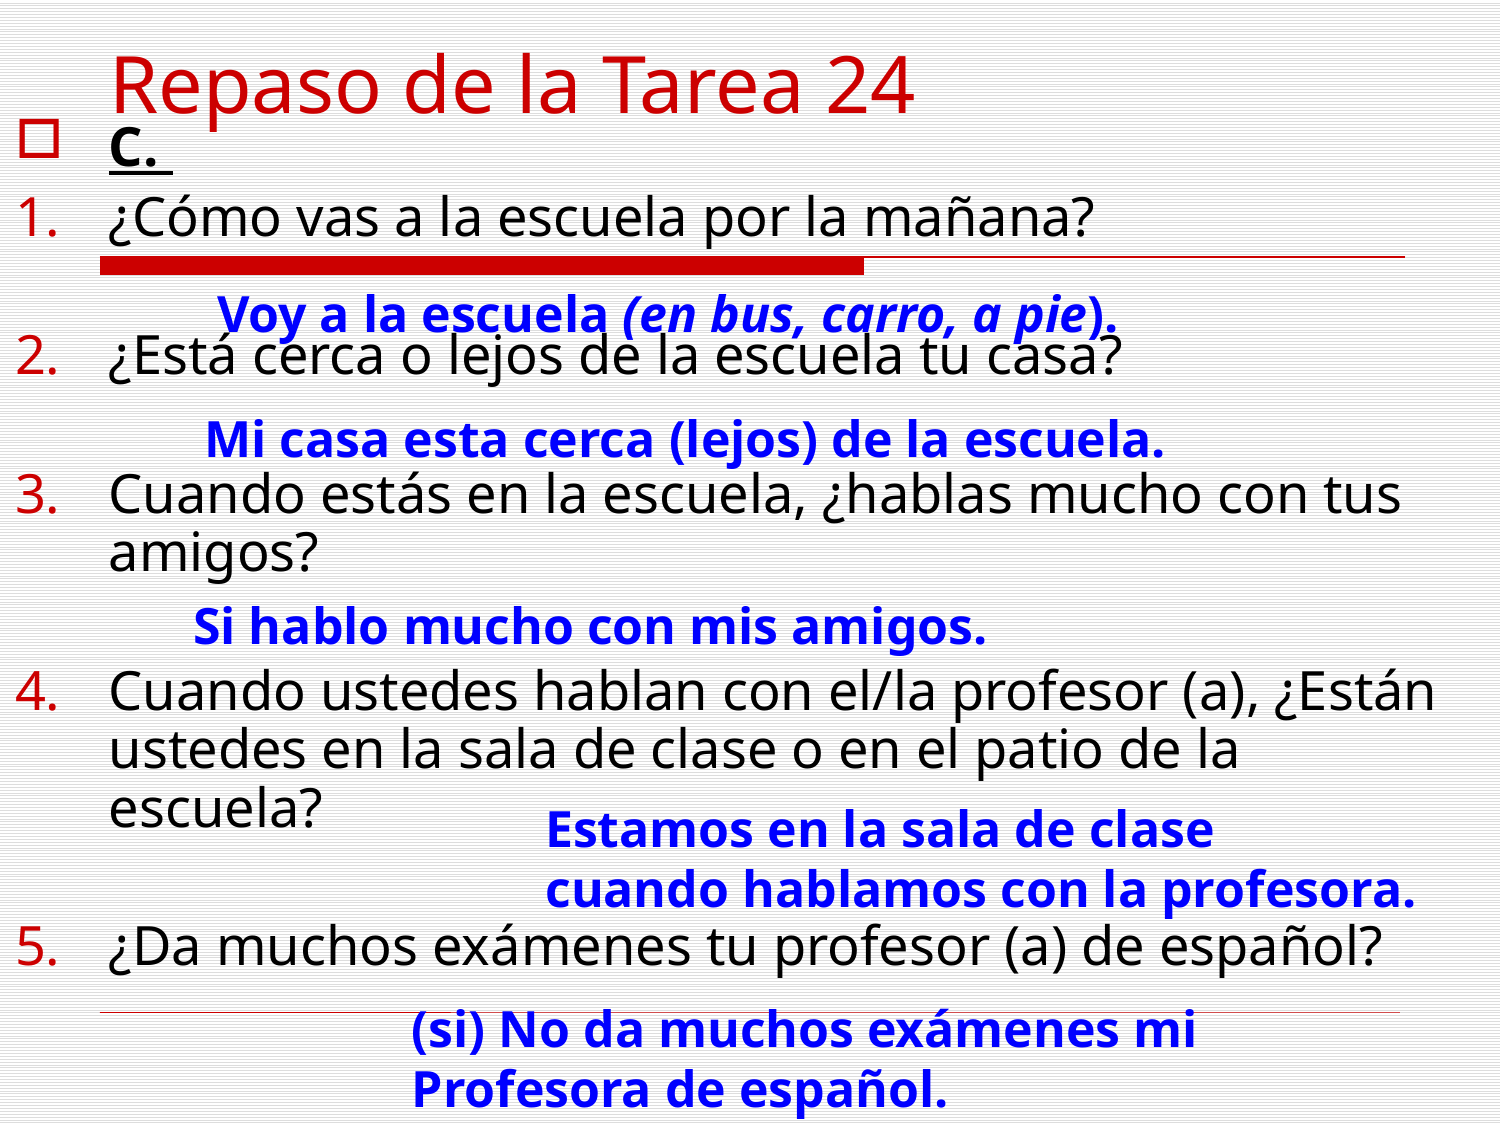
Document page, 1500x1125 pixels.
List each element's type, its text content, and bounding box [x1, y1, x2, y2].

text_box Mi casa esta cerca (lejos) de la escuela. [189, 399, 1182, 475]
text_box Estamos en la sala de clase cuando hablamos con la profesora. [530, 790, 1432, 925]
text_box Voy a la escuela (en bus, carro, a pie). [202, 274, 1135, 350]
text_box (si) No da muchos exámenes mi Profesora de español. [396, 990, 1226, 1125]
list C. ¿Cómo vas a la escuela por la mañana? ¿Está cerca o lejos de la escuela tu casa? Cuando estás en la escuela, ¿hablas mucho con tus amigos? Cuando ustedes hablan con el/la profesor (a), ¿Están ustedes en la sala de clase o en el patio de la escuela? ¿Da muchos exámenes tu profesor (a) de español? [0, 112, 1463, 1125]
text_box Si hablo mucho con mis amigos. [178, 587, 1004, 663]
title Repaso de la Tarea 24 [94, 24, 1407, 112]
